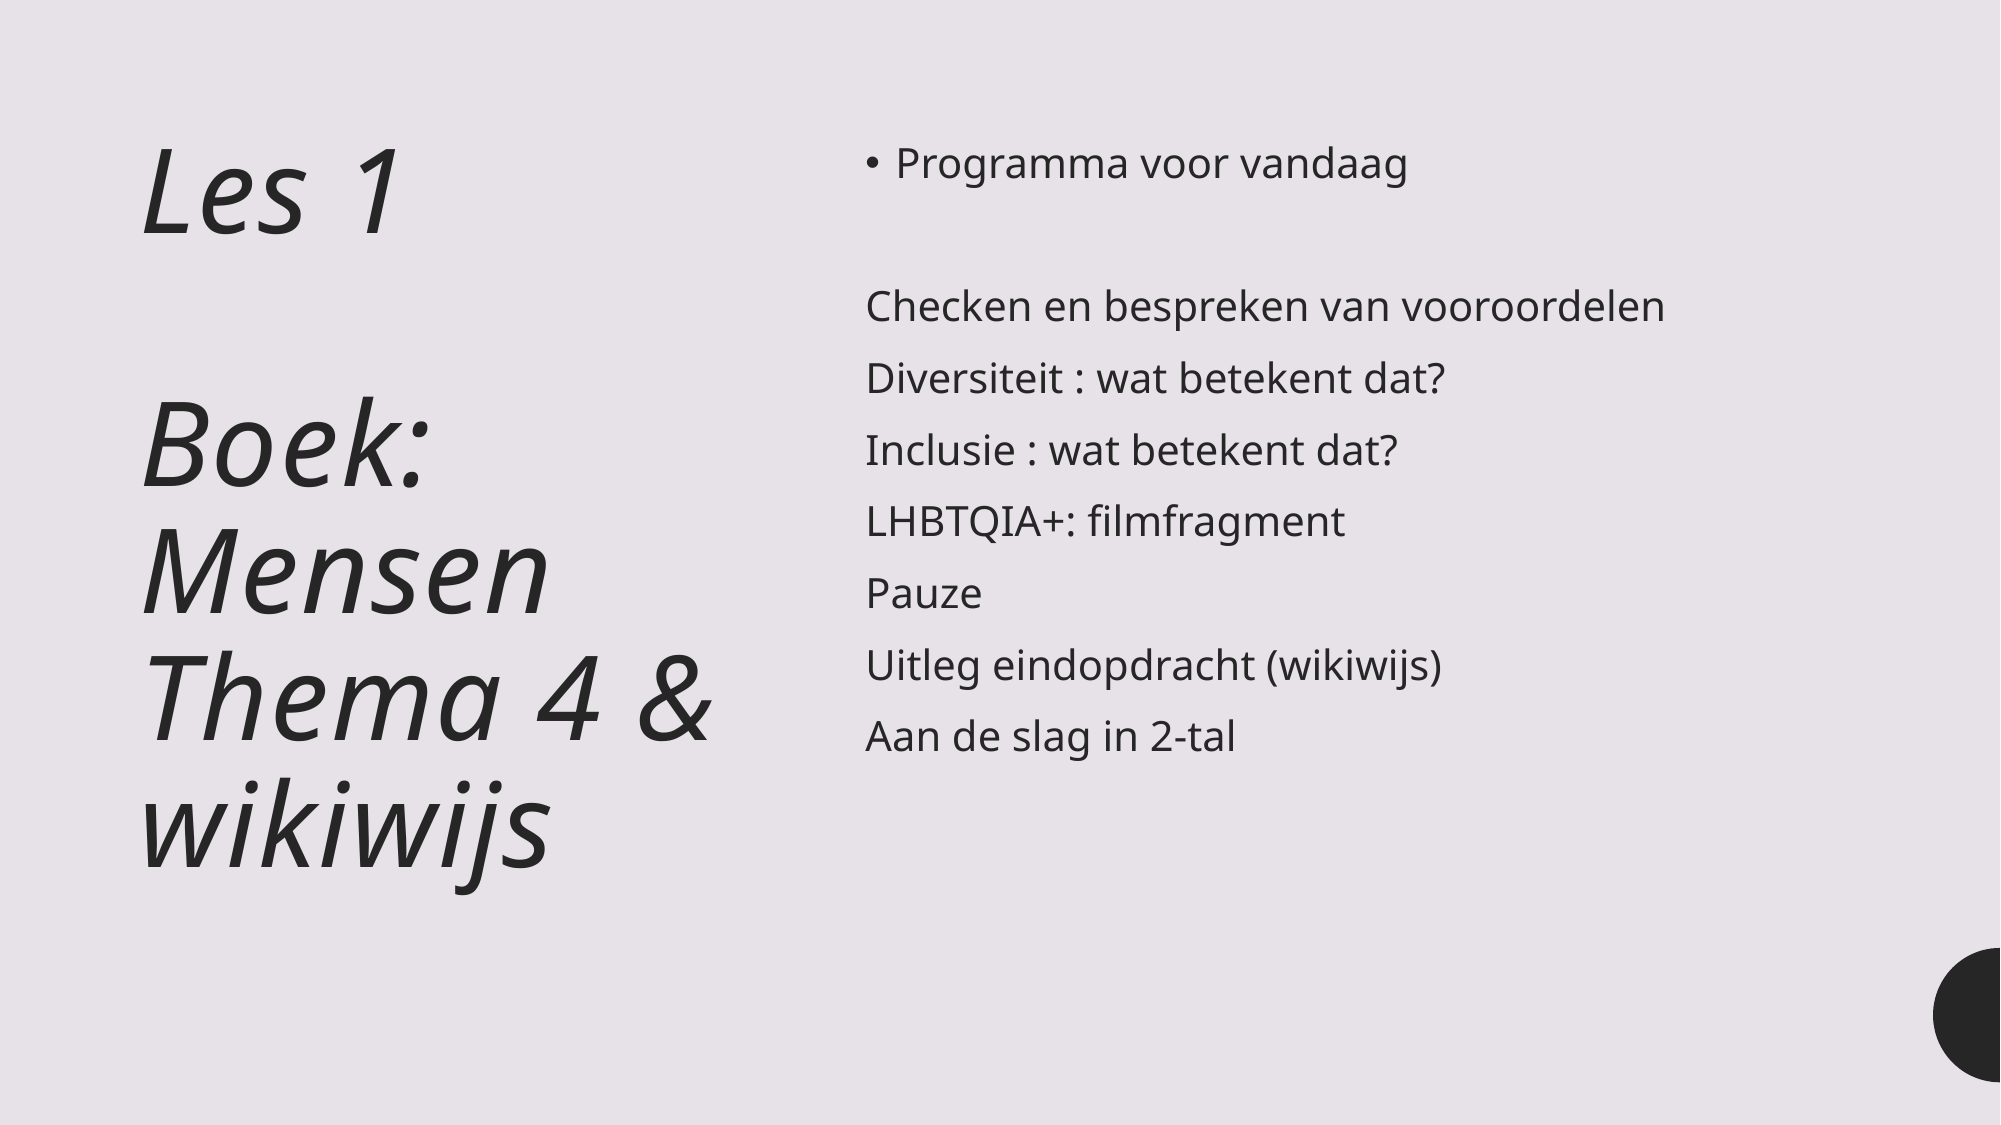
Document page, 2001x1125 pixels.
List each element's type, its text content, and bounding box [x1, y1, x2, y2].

title Les 1 Boek: Mensen Thema 4 & wikiwijs [124, 124, 753, 905]
list Programma voor vandaag Checken en bespreken van vooroordelen Diversiteit : wat betekent dat? Inclusie : wat betekent dat? LHBTQIA+: filmfragment Pauze Uitleg eindopdracht (wikiwijs) Aan de slag in 2-tal [850, 124, 1875, 905]
